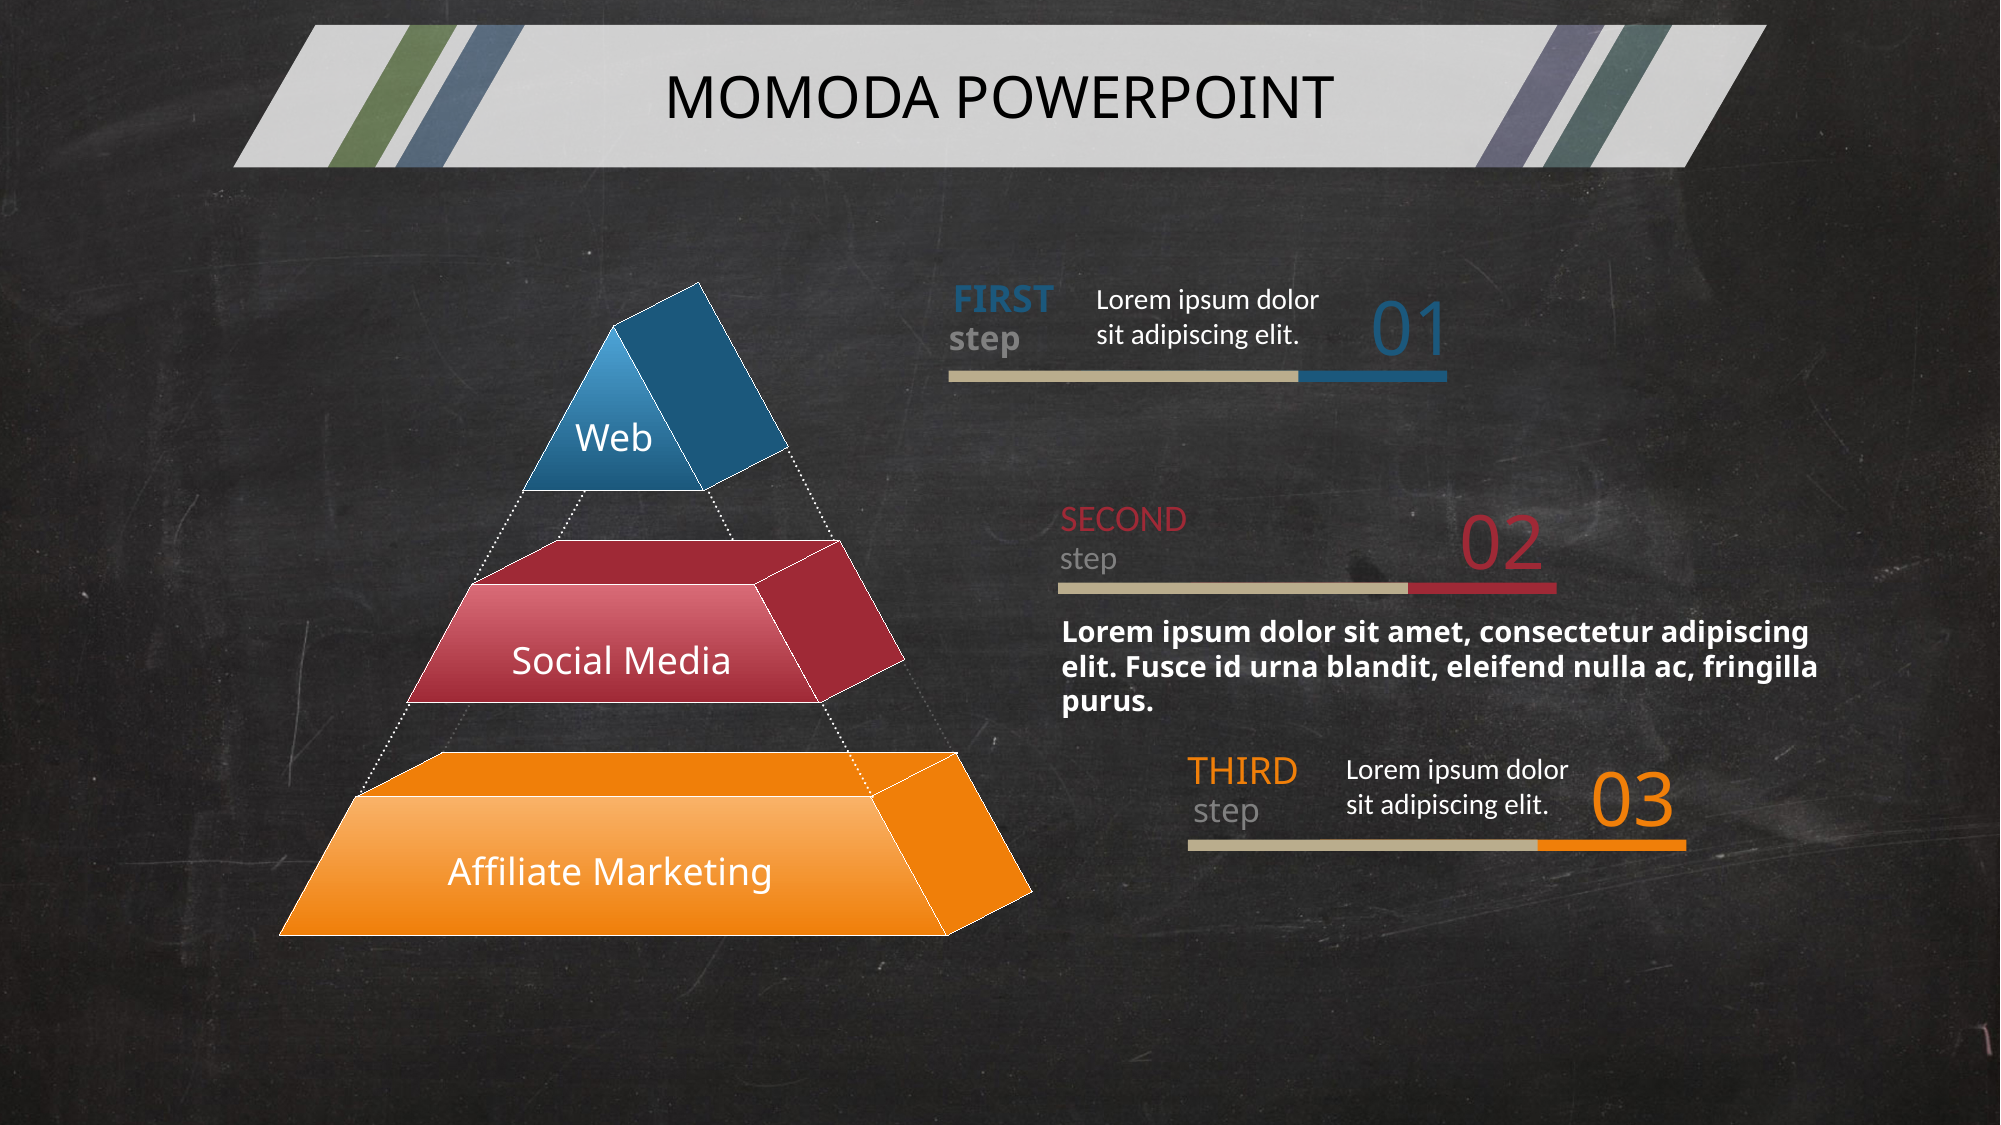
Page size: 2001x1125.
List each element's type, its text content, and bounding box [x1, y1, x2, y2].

text_box [440, 23, 1560, 169]
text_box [1173, 739, 1692, 851]
text_box [1588, 23, 1769, 169]
text_box [396, 23, 524, 169]
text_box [473, 438, 835, 540]
picture [0, 0, 2000, 1125]
text_box [1476, 23, 1604, 169]
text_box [278, 650, 1033, 936]
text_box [1044, 486, 1844, 692]
text_box [1520, 23, 1627, 169]
text_box [329, 23, 456, 169]
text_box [406, 540, 905, 703]
text_box [373, 23, 480, 169]
text_box [231, 23, 412, 169]
text_box MOMODA POWERPOINT [609, 53, 1390, 139]
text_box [522, 273, 789, 491]
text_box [937, 267, 1472, 382]
text_box [1544, 23, 1671, 169]
